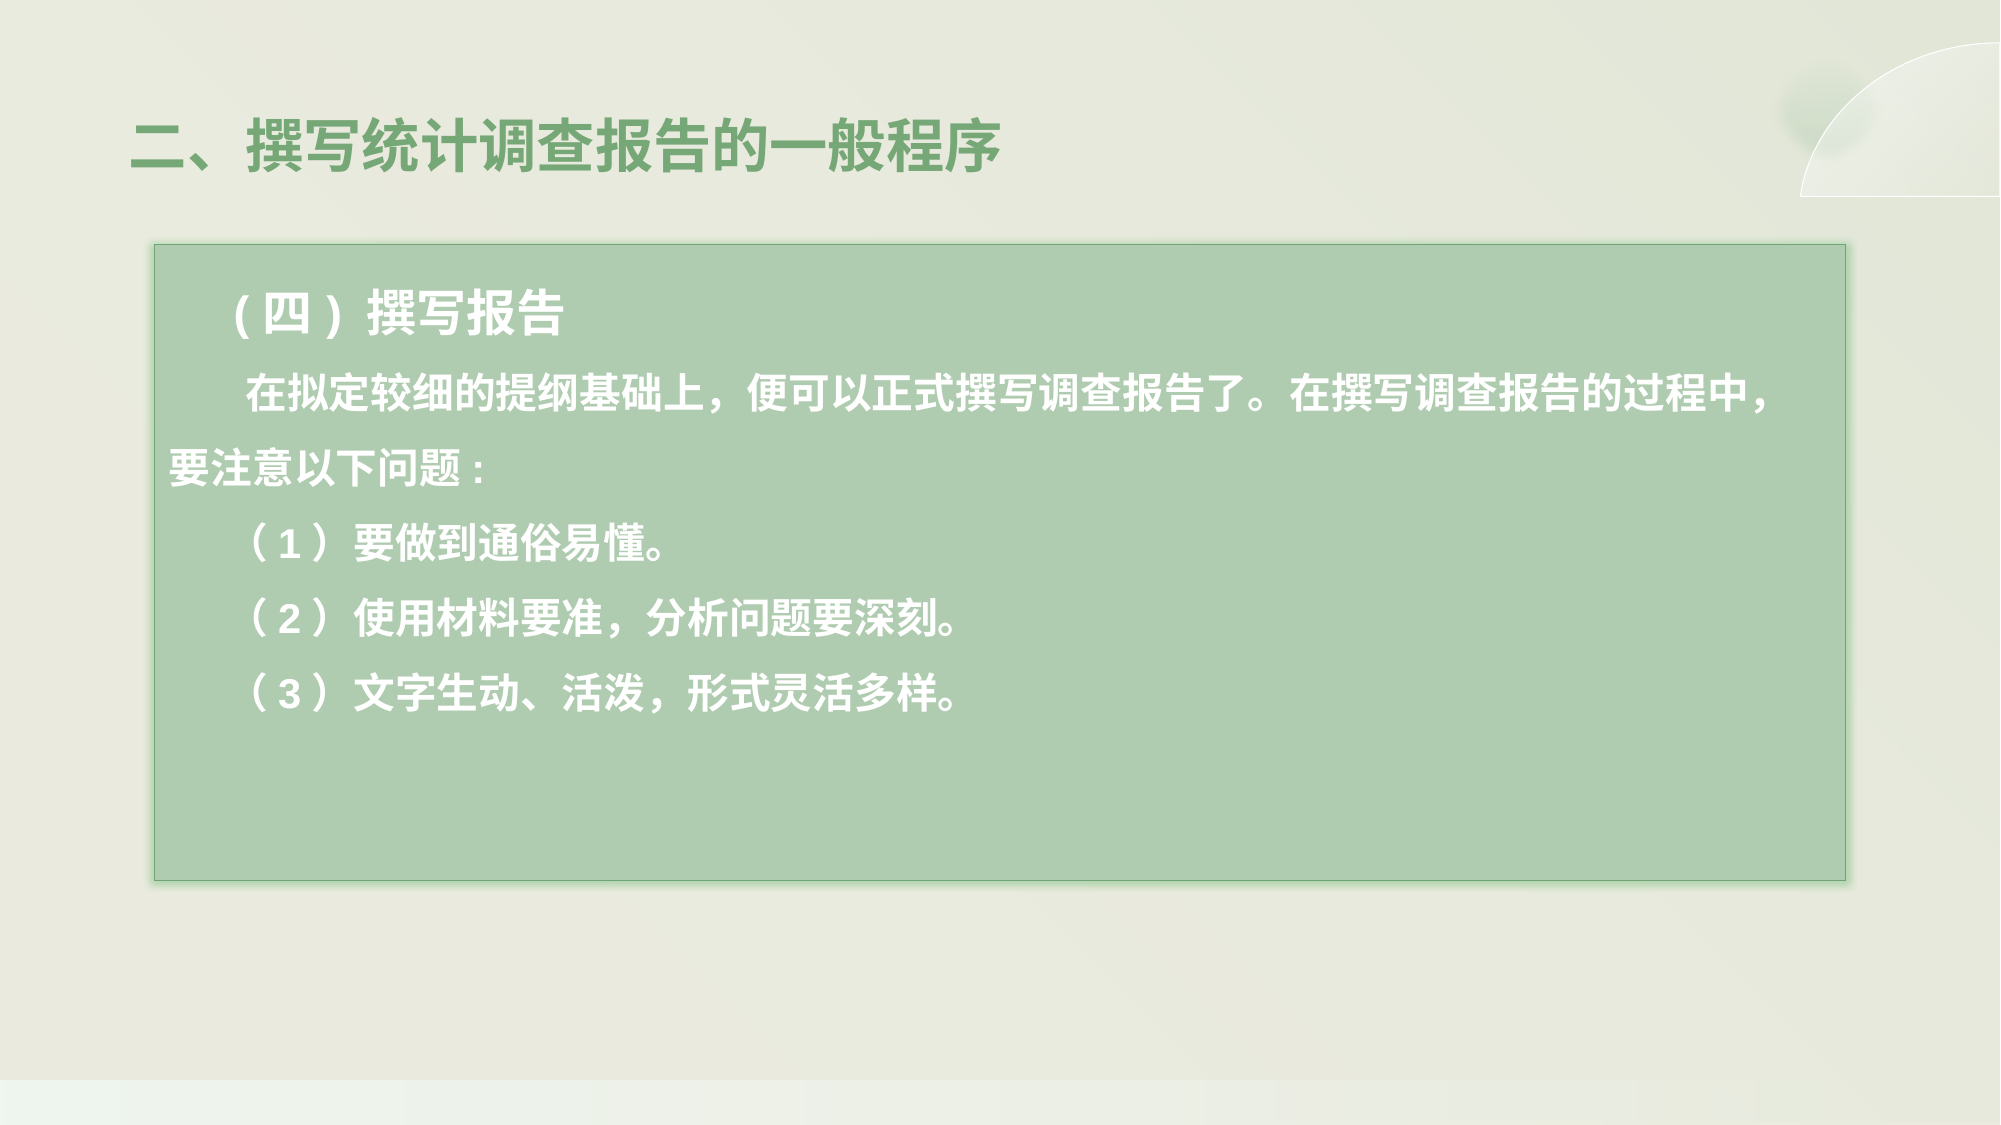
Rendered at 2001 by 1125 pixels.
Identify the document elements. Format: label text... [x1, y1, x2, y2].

text_box 二、撰写统计调查报告的一般程序 [114, 73, 1103, 224]
text_box (四) 撰写报告 在拟定较细的提纲基础上，便可以正式撰写调查报告了。在撰写调查报告的过程中，要注意以下问题: （1）要做到通俗易懂。 （2）使用材料要准，分析问题要深刻。 （3）文字生动、活泼，形式灵活多样。 [154, 244, 1846, 881]
